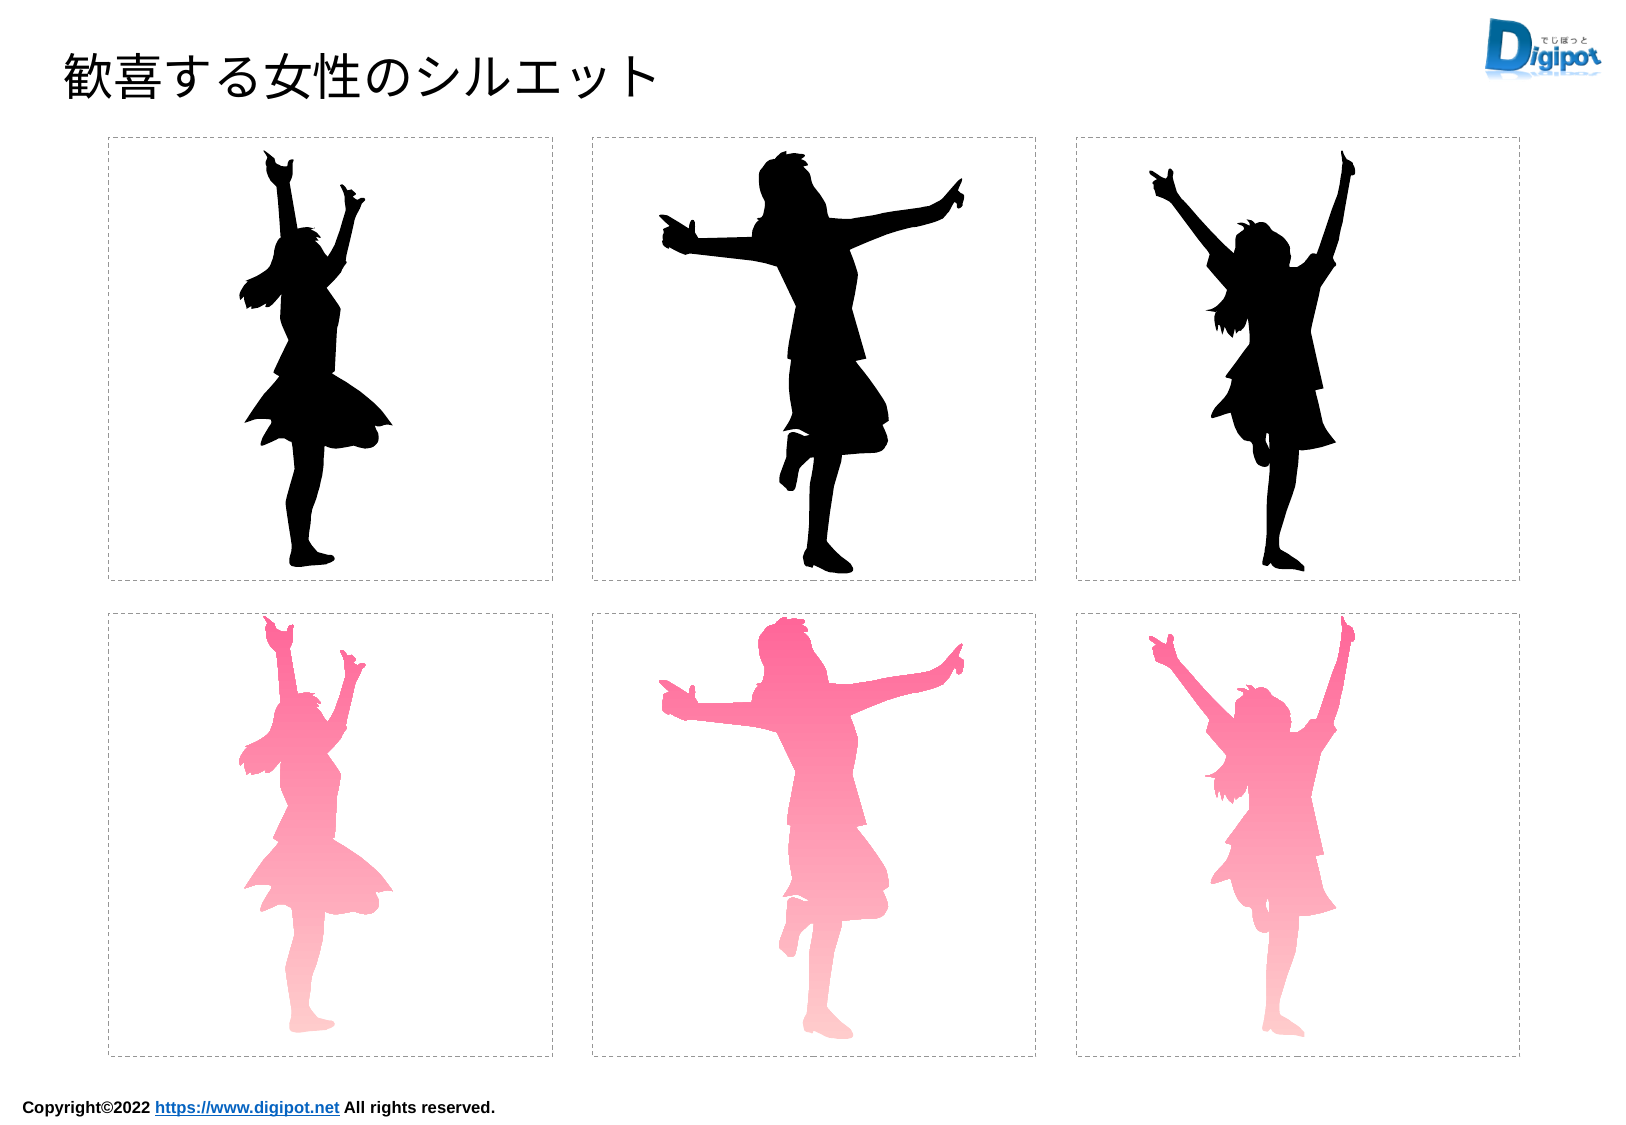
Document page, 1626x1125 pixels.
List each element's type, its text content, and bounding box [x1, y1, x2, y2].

text_box 歓喜する女性のシルエット [48, 38, 679, 113]
text_box [1149, 150, 1356, 572]
text_box [659, 616, 965, 1040]
text_box [239, 615, 393, 1033]
text_box [239, 150, 393, 567]
text_box [1149, 616, 1356, 1038]
text_box [659, 150, 965, 574]
picture [1485, 18, 1602, 82]
